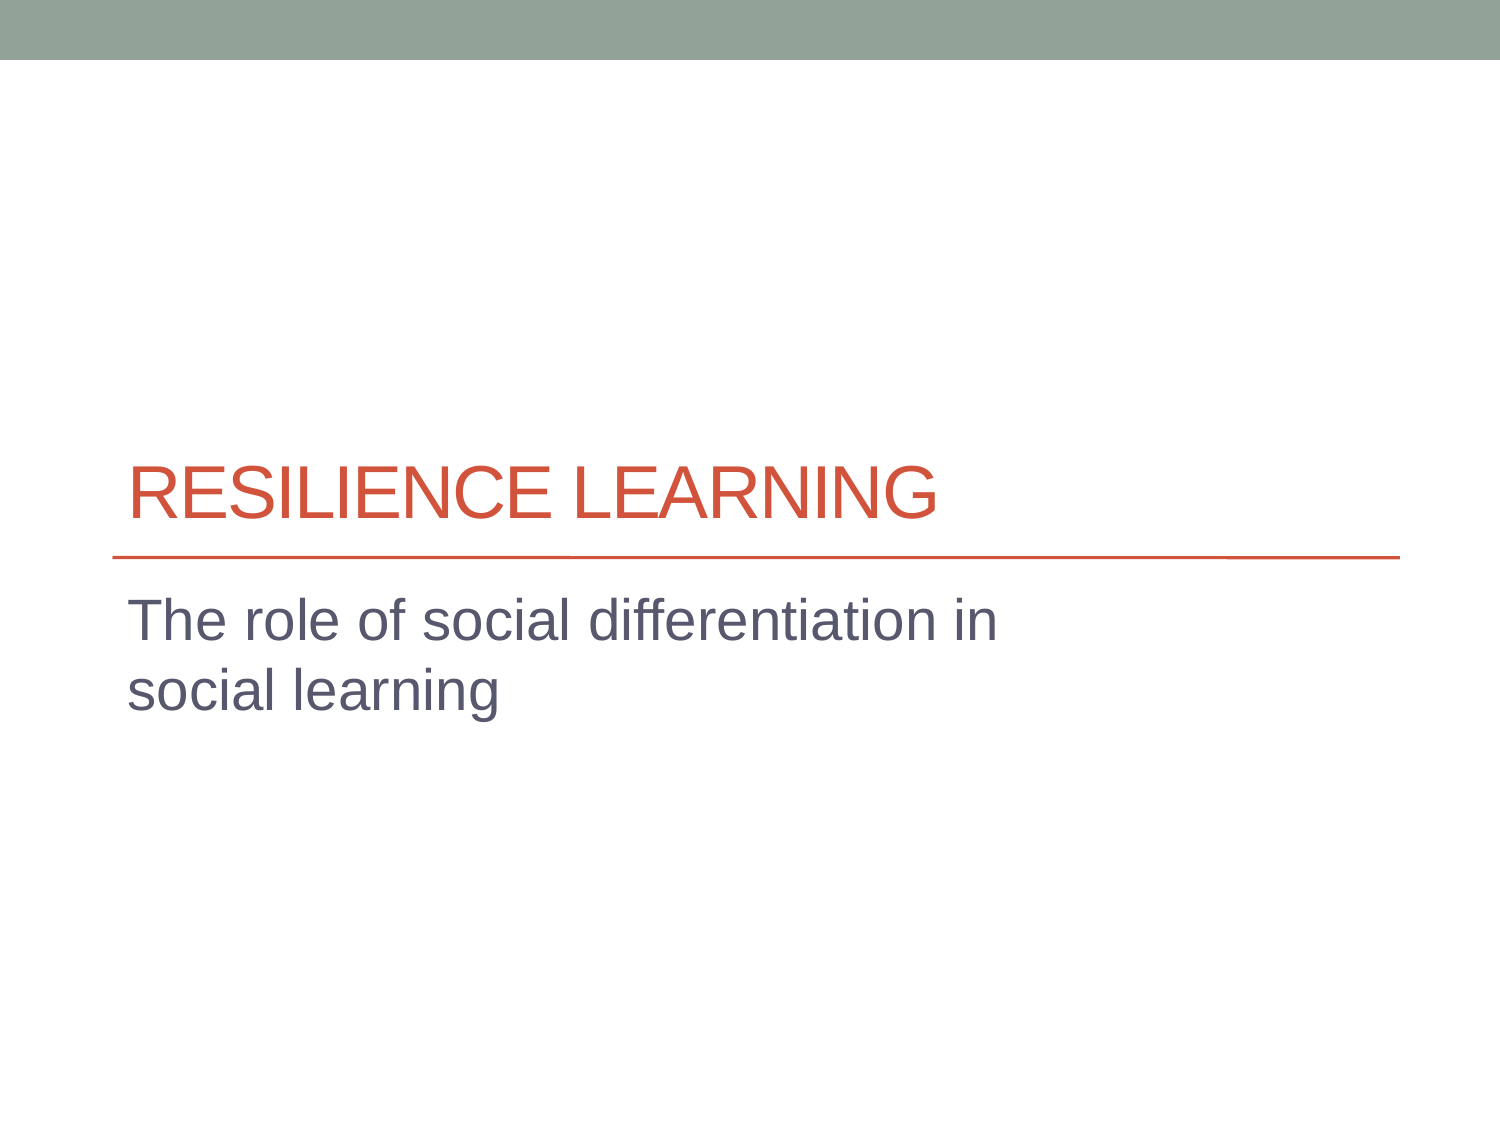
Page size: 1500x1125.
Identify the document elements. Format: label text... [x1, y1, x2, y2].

subtitle The role of social differentiation in social learning [112, 575, 1163, 863]
title Resilience learning [112, 224, 1400, 542]
